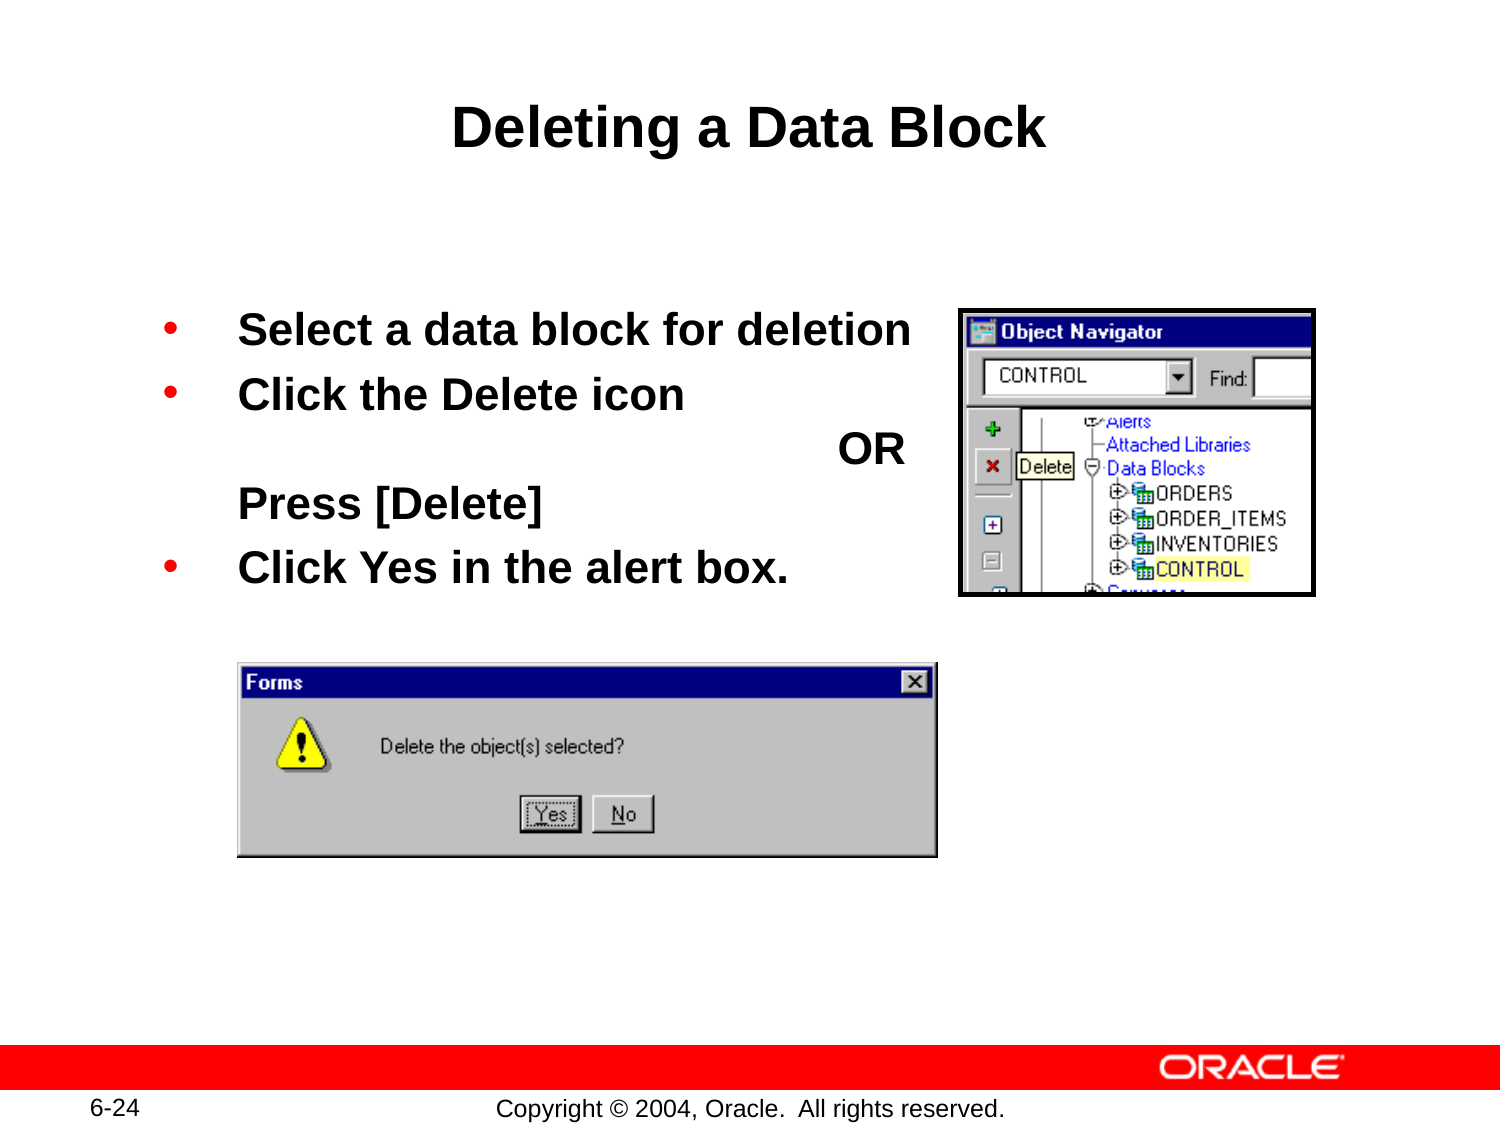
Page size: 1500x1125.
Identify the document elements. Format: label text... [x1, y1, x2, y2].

picture [962, 312, 1312, 593]
title Deleting a Data Block [149, 87, 1351, 232]
picture [237, 662, 938, 858]
list Select a data block for deletion Click the Delete icon OR Press [Delete] Click Yes in the alert box. [141, 297, 1351, 599]
